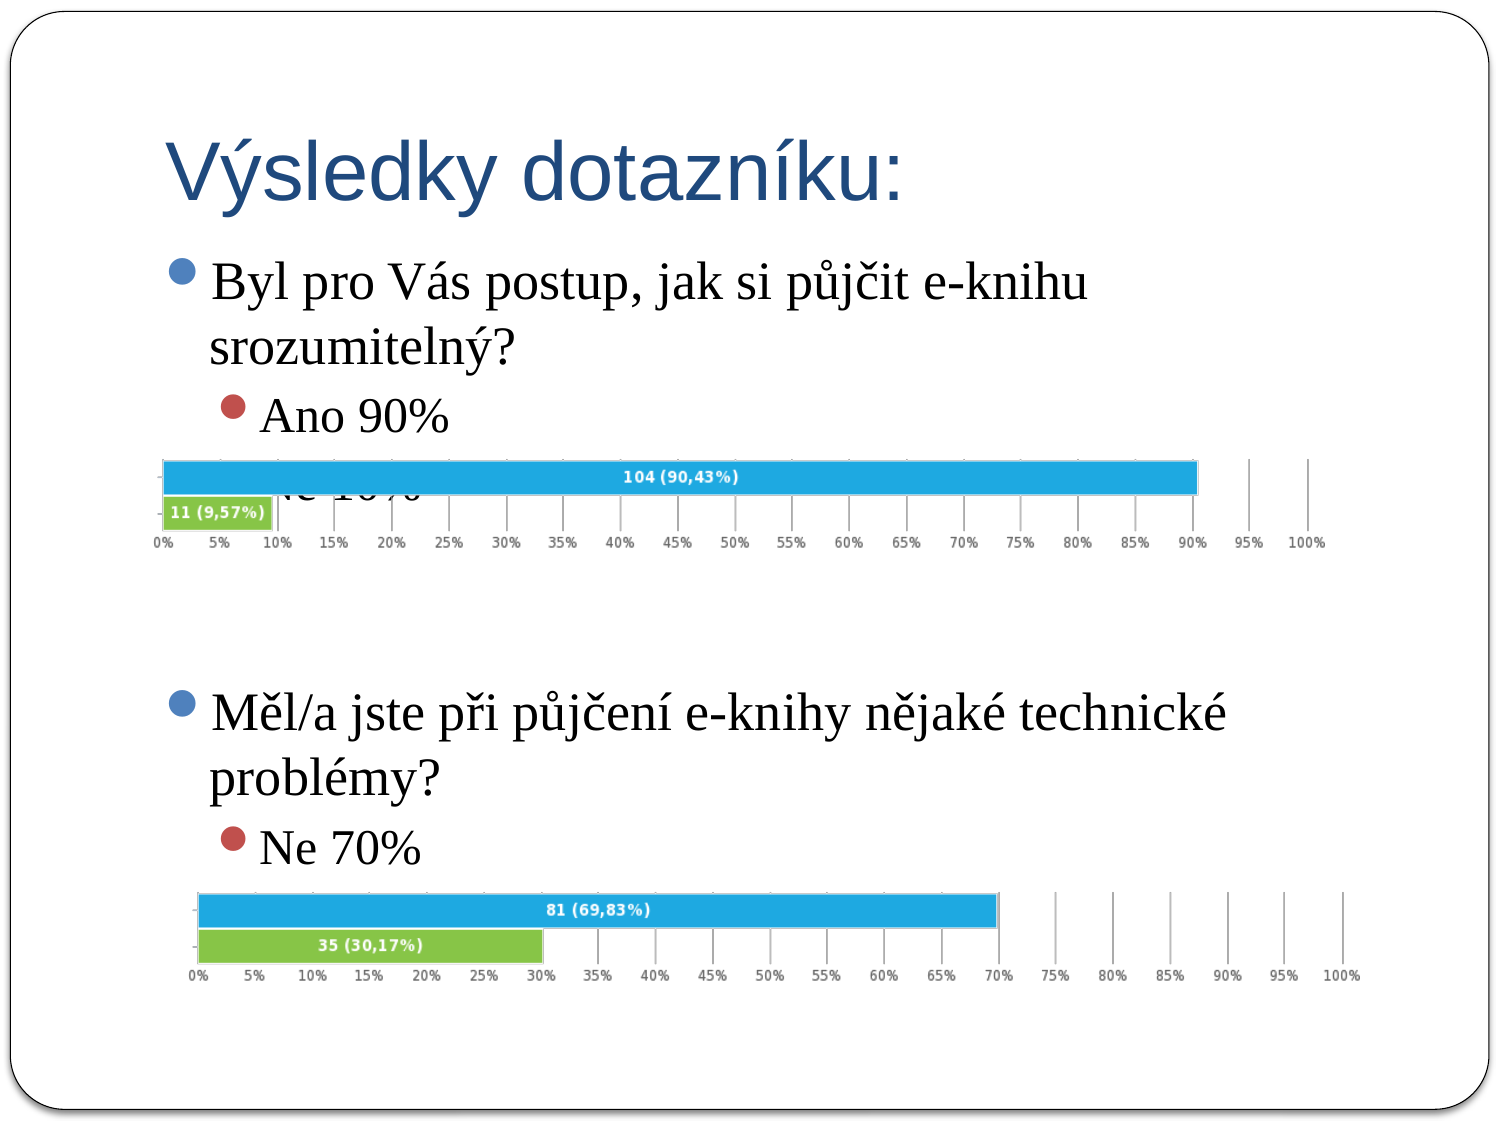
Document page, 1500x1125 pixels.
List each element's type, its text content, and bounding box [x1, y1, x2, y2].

list Byl pro Vás postup, jak si půjčit e-knihu srozumitelný? Ano 90% Ne 10% Měl/a jste při půjčení e-knihy nějaké technické problémy? Ne 70% Ano 30% [149, 237, 1426, 988]
title Výsledky dotazníku: [149, 44, 1426, 233]
picture [187, 878, 1360, 997]
picture [152, 445, 1325, 563]
